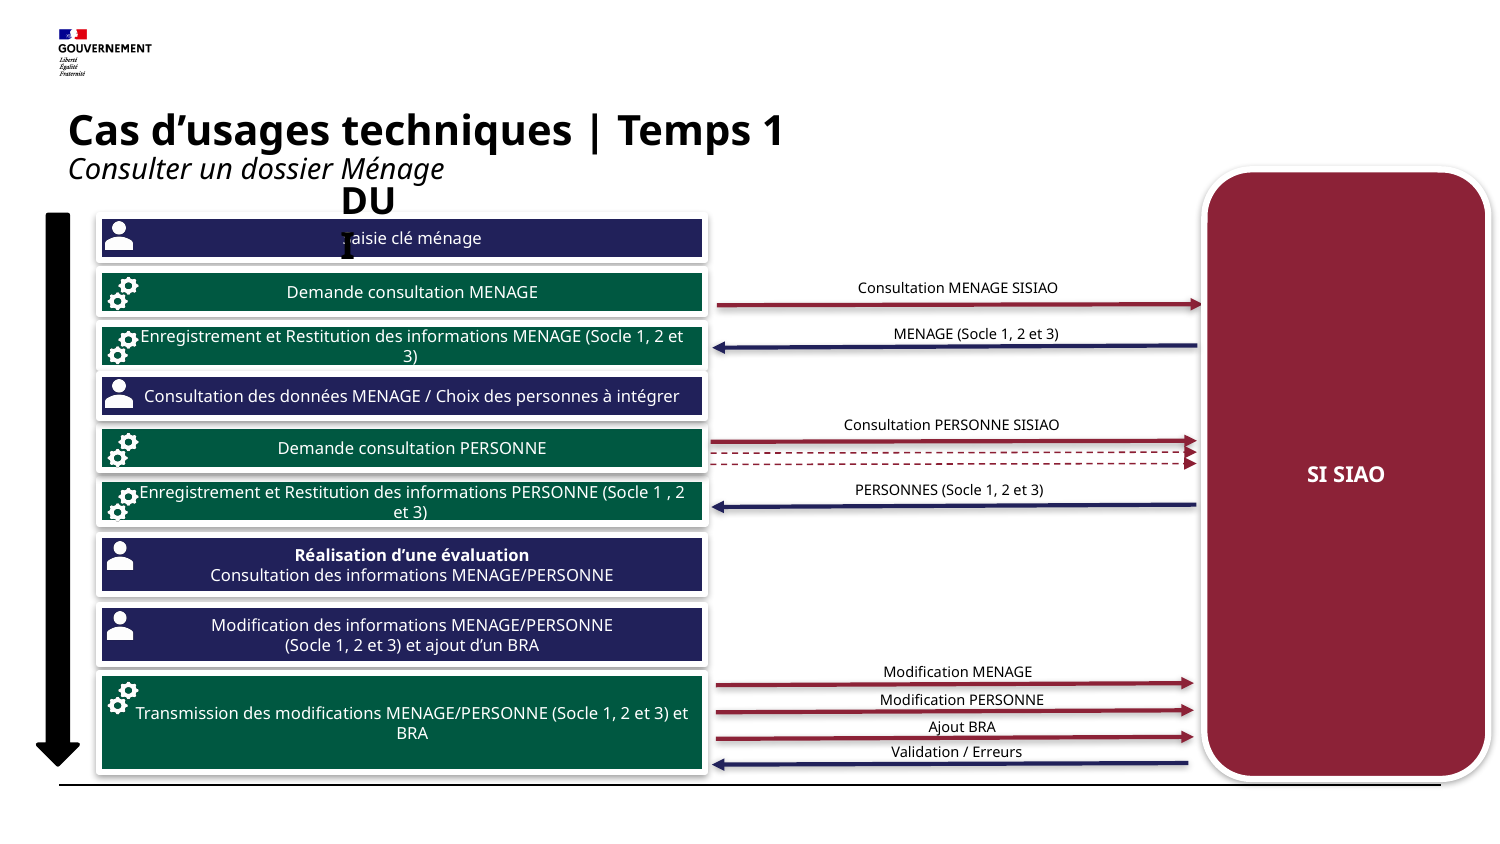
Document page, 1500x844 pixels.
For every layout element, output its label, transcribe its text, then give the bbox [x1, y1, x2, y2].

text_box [98, 269, 706, 315]
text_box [715, 682, 1195, 686]
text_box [98, 673, 706, 772]
text_box Ajout BRA [730, 720, 1194, 735]
text_box MENAGE (Socle 1, 2 et 3) [750, 325, 1202, 343]
text_box Modification PERSONNE [730, 693, 1194, 709]
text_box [98, 323, 706, 369]
text_box Consultation MENAGE SISIAO [726, 279, 1190, 297]
text_box Validation / Erreurs [735, 748, 1179, 761]
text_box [98, 604, 706, 665]
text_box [711, 504, 1197, 508]
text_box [98, 426, 706, 471]
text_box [715, 736, 1195, 740]
text_box PERSONNES (Socle 1, 2 et 3) [723, 480, 1175, 499]
text_box Modification MENAGE [726, 662, 1190, 681]
text_box [35, 212, 80, 767]
picture [47, 17, 166, 107]
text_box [98, 214, 706, 261]
text_box DUI [325, 169, 420, 213]
text_box Consultation PERSONNE SISIAO [720, 415, 1184, 434]
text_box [98, 534, 706, 595]
text_box SI SIAO [1201, 166, 1492, 783]
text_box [715, 709, 1195, 713]
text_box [98, 479, 706, 525]
title Cas d’usages techniques | Temps 1 Consulter un dossier Ménage [67, 79, 1331, 188]
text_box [98, 373, 706, 419]
